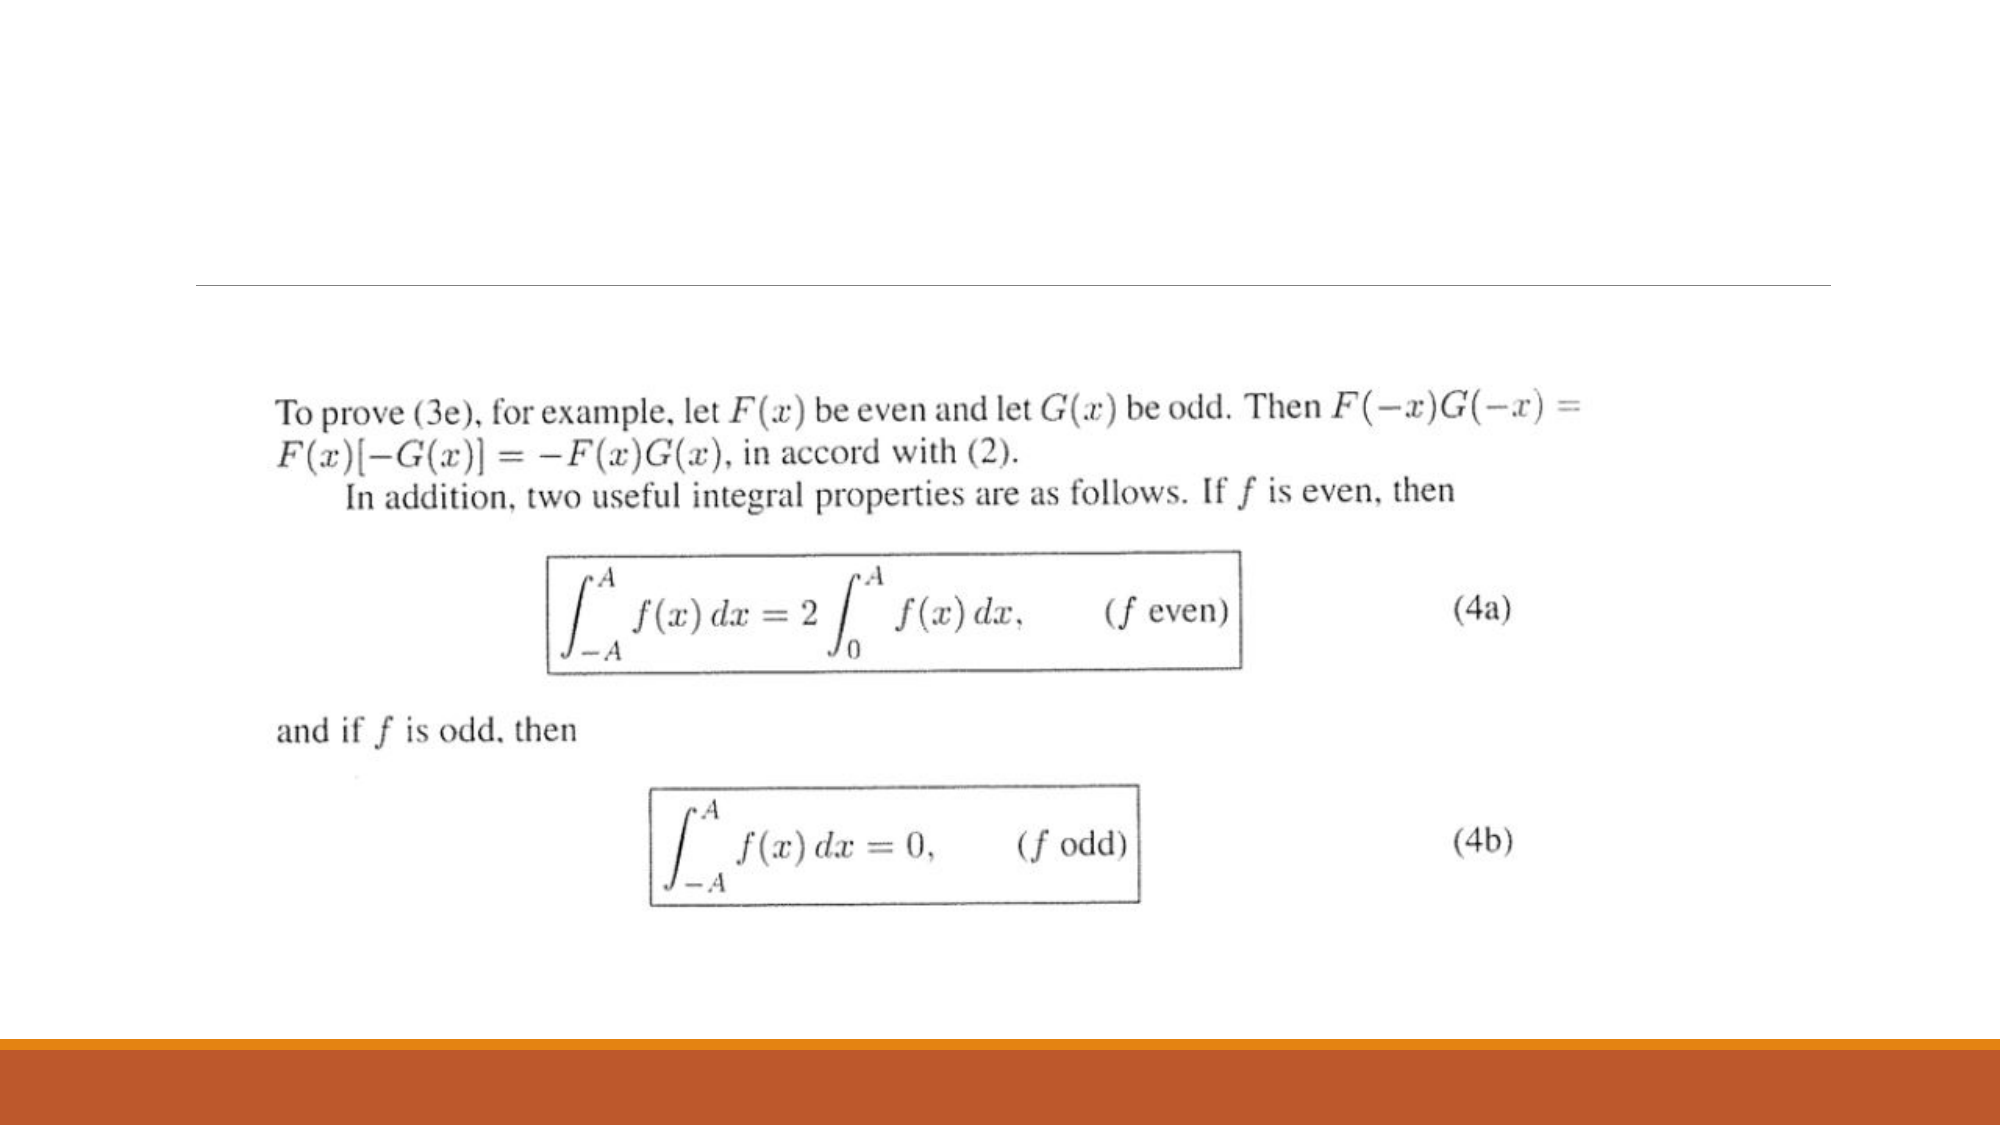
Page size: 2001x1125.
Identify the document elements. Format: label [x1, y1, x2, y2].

picture [179, 373, 1667, 926]
